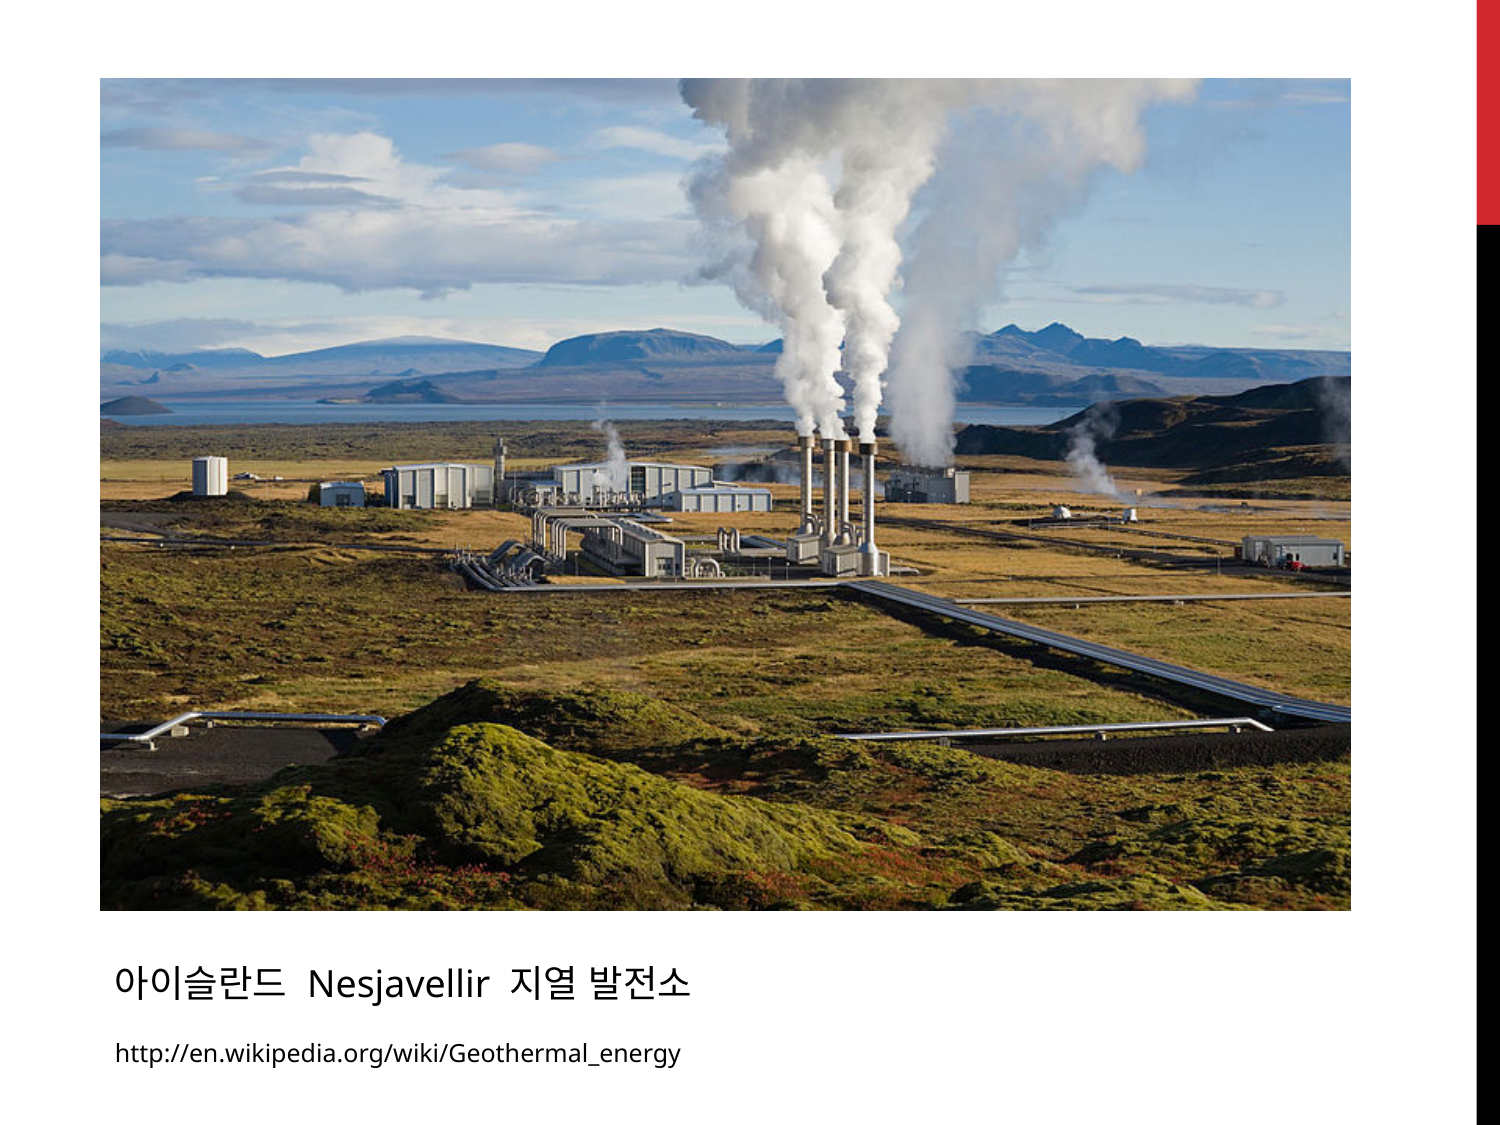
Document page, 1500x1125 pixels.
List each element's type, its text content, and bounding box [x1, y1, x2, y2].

picture [99, 77, 1351, 912]
text_box 아이슬란드 Nesjavellir 지열 발전소 [100, 952, 1341, 1012]
text_box http://en.wikipedia.org/wiki/Geothermal_energy [100, 1030, 854, 1076]
